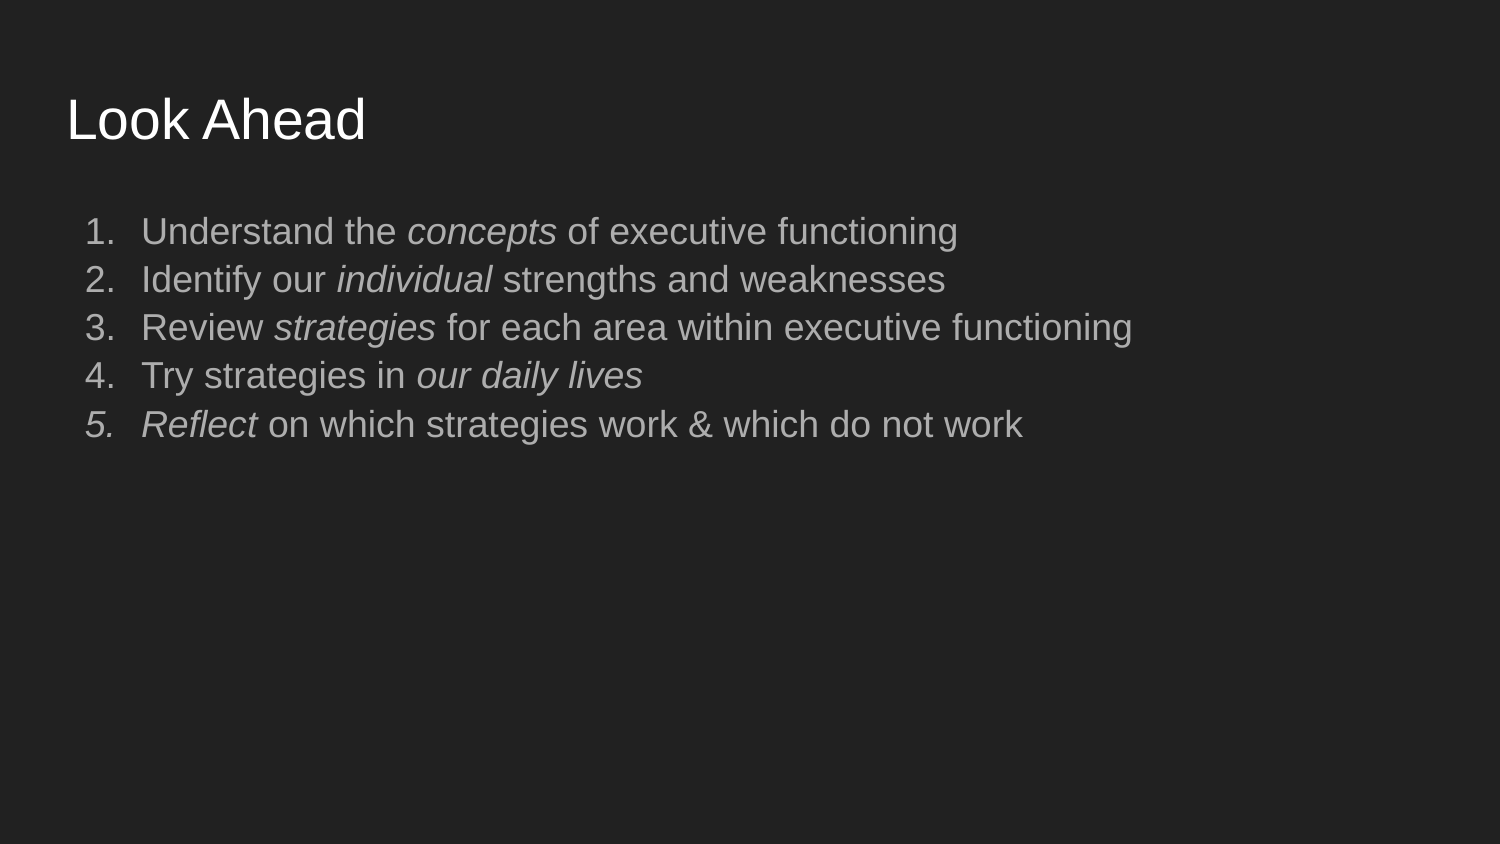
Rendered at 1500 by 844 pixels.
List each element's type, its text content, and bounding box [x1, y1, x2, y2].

title Look Ahead [51, 72, 1449, 167]
list Understand the concepts of executive functioning Identify our individual strengths and weaknesses Review strategies for each area within executive functioning Try strategies in our daily lives Reflect on which strategies work & which do not work [51, 189, 1449, 750]
